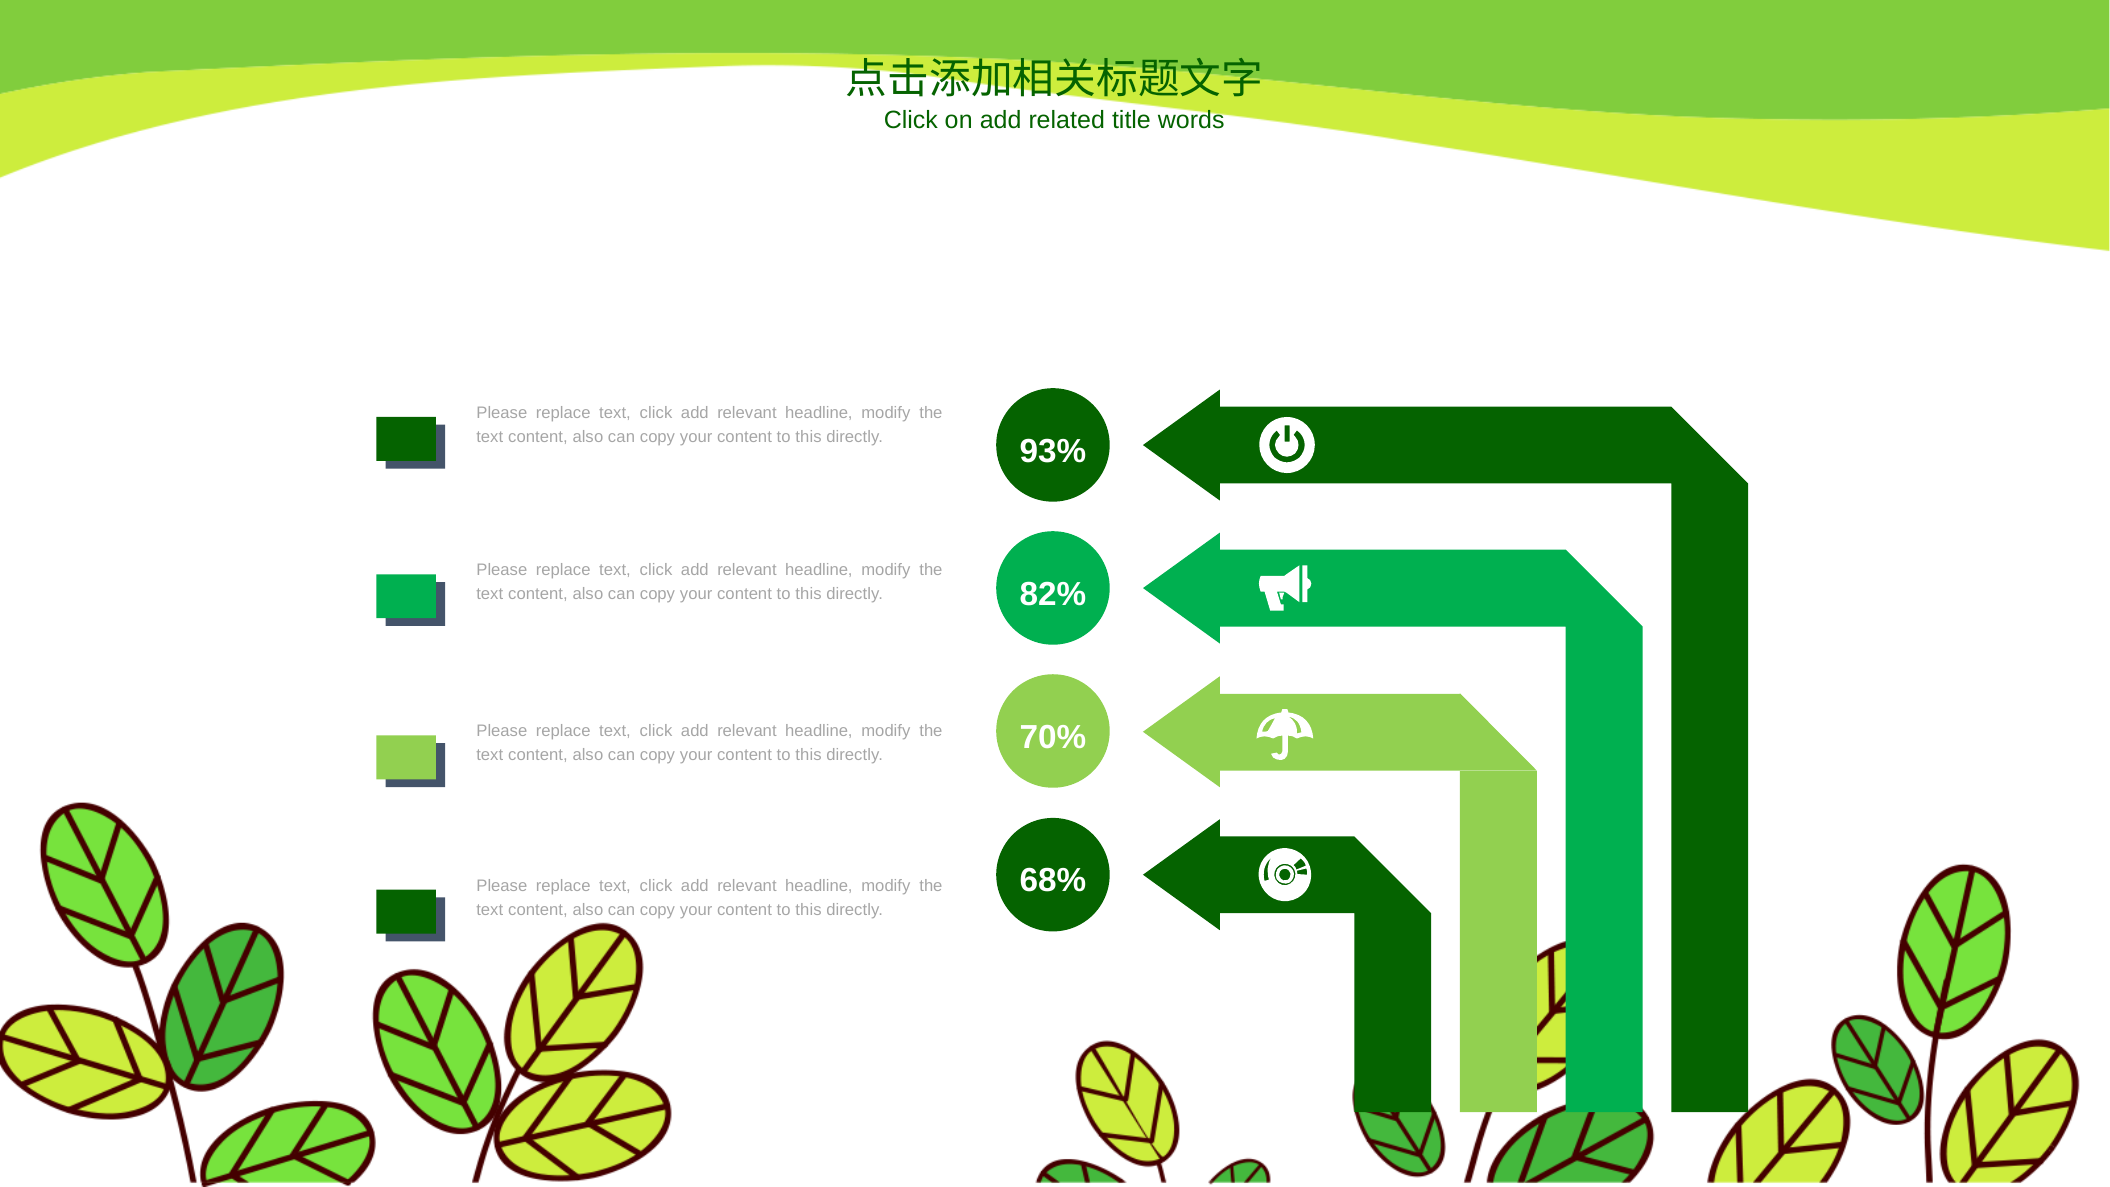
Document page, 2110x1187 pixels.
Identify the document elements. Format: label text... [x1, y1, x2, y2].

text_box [996, 531, 1110, 645]
text_box Please replace text, click add relevant headline, modify the text content, also can copy your content to this directly. [461, 708, 959, 772]
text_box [1142, 819, 1432, 1112]
text_box Please replace text, click add relevant headline, modify the text content, also can copy your content to this directly. [461, 390, 959, 453]
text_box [996, 388, 1110, 502]
text_box Click on add related title words [864, 95, 1246, 158]
text_box 点击添加相关标题文字 [803, 44, 1307, 107]
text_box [996, 817, 1110, 932]
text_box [376, 416, 446, 469]
text_box Please replace text, click add relevant headline, modify the text content, also can copy your content to this directly. [461, 547, 959, 611]
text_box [1142, 389, 1749, 1112]
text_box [376, 889, 446, 942]
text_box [996, 674, 1110, 788]
picture [0, 0, 2110, 1187]
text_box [376, 735, 446, 788]
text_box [376, 574, 446, 626]
text_box Please replace text, click add relevant headline, modify the text content, also can copy your content to this directly. [461, 863, 959, 926]
